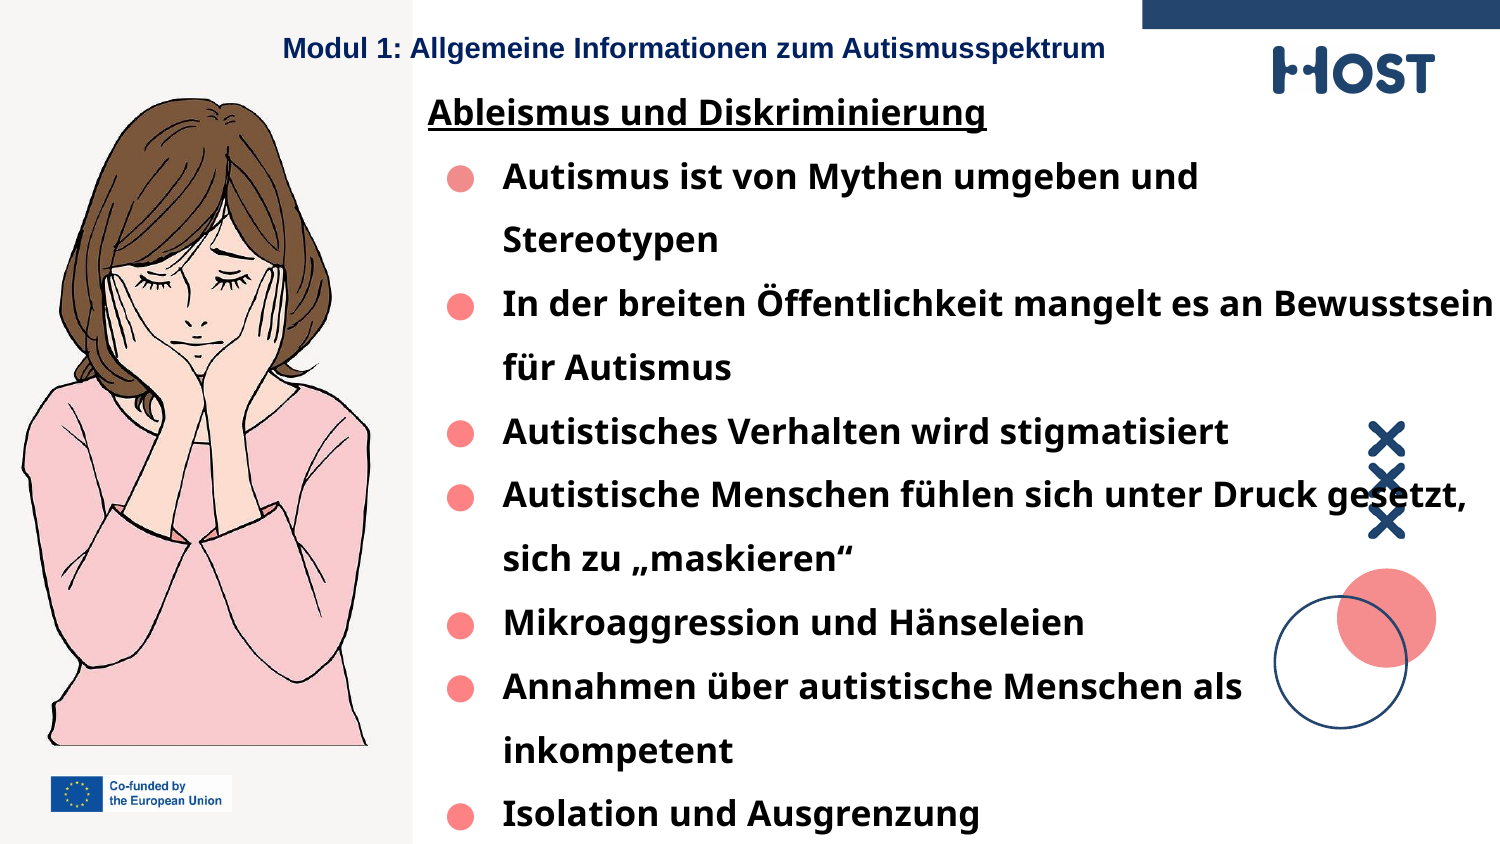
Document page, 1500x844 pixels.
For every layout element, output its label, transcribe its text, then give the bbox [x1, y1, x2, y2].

text_box Ableismus und Diskriminierung Autismus ist von Mythen umgeben und Stereotypen In der breiten Öffentlichkeit mangelt es an Bewusstsein für Autismus Autistisches Verhalten wird stigmatisiert Autistische Menschen fühlen sich unter Druck gesetzt, sich zu „maskieren“ Mikroaggression und Hänseleien Annahmen über autistische Menschen als inkompetent Isolation und Ausgrenzung [416, 53, 1500, 818]
picture [1273, 46, 1435, 53]
picture [0, 0, 413, 844]
text_box Modul 1: Allgemeine Informationen zum Autismusspektrum [416, 10, 1135, 68]
